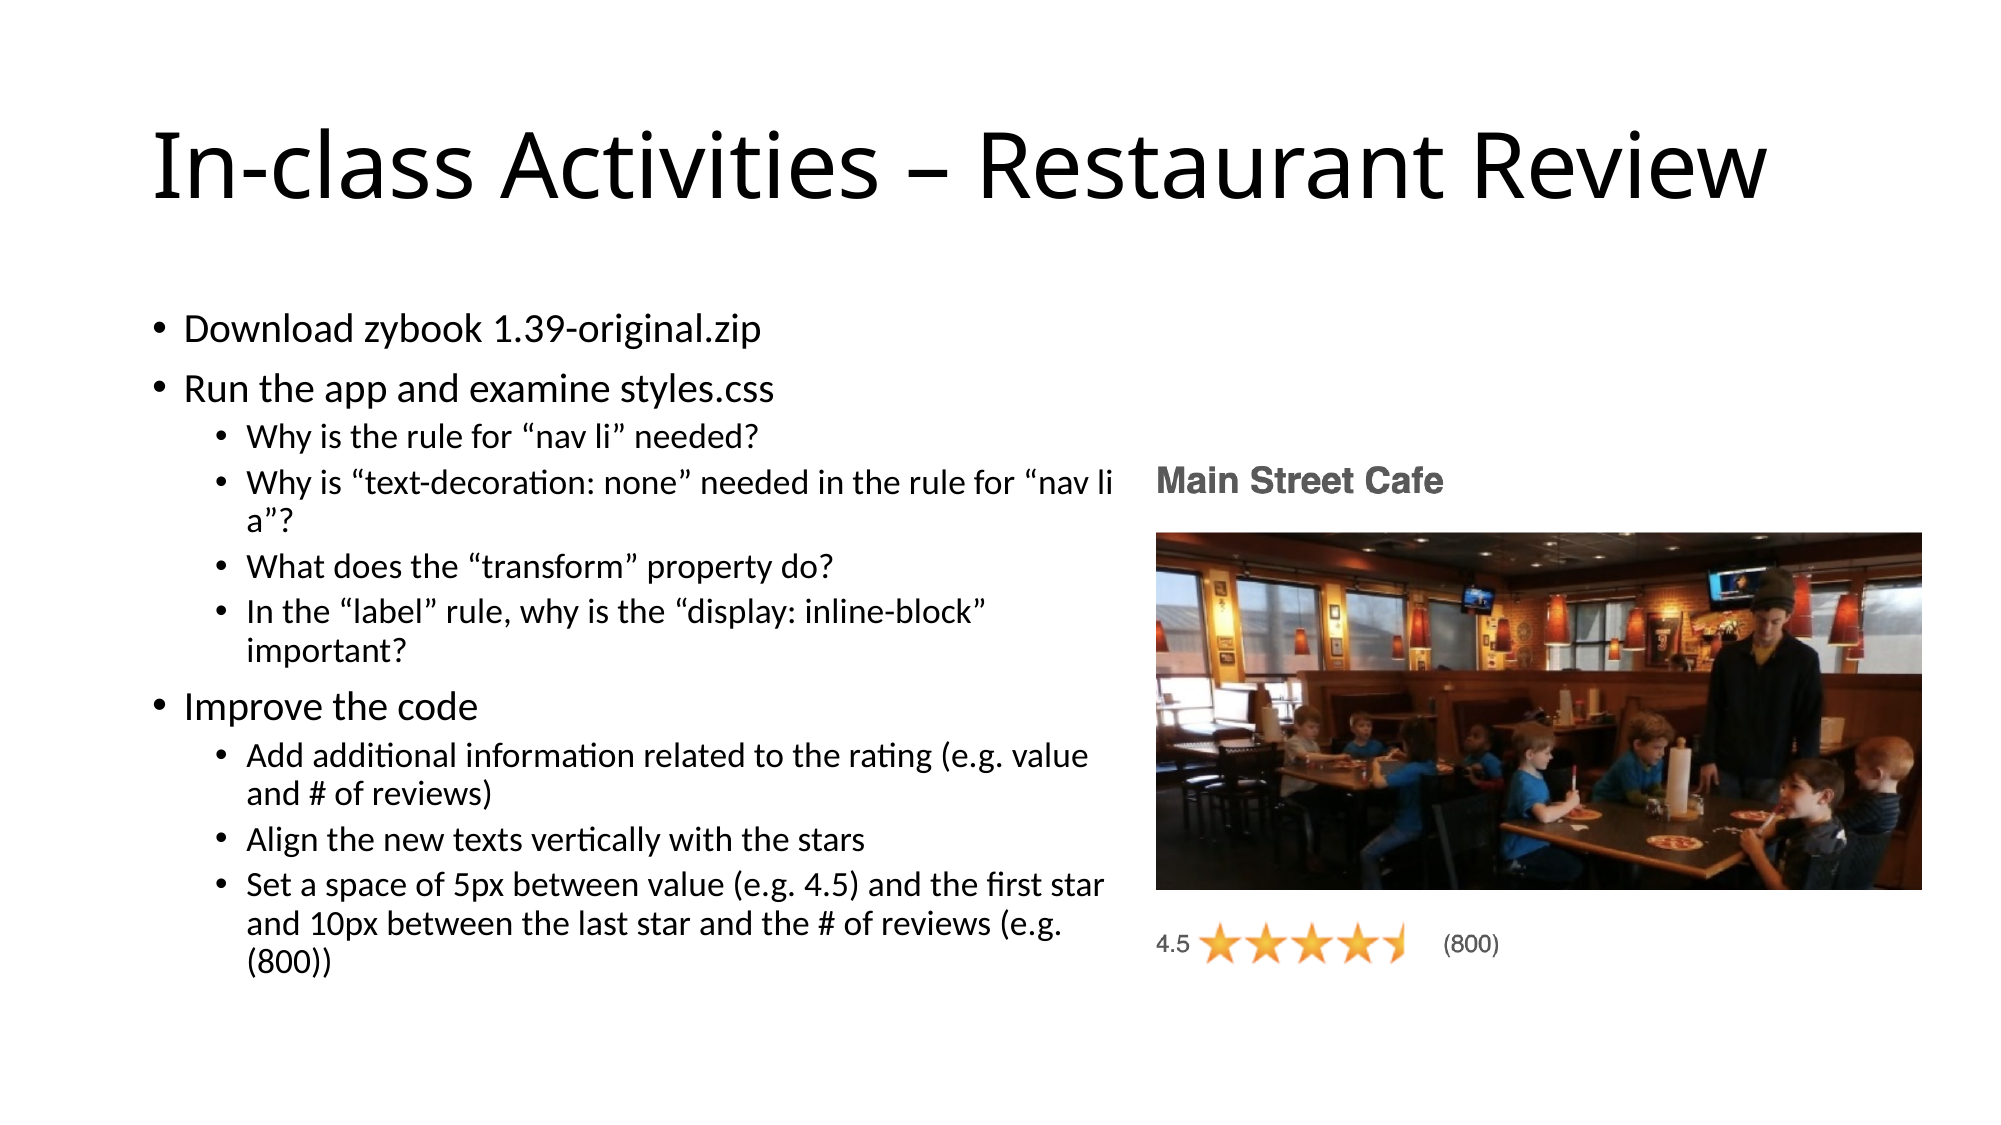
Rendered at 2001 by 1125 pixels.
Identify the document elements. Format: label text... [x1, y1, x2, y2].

title In-class Activities – Restaurant Review [137, 59, 1863, 278]
list Download zybook 1.39-original.zip Run the app and examine styles.css Why is the rule for “nav li” needed? Why is “text-decoration: none” needed in the rule for “nav li a”? What does the “transform” property do? In the “label” rule, why is the “display: inline-block” important? Improve the code Add additional information related to the rating (e.g. value and # of reviews) Align the new texts vertically with the stars Set a space of 5px between value (e.g. 4.5) and the first star and 10px between the last star and the # of reviews (e.g. (800)) [137, 299, 1145, 993]
picture [1144, 453, 1936, 967]
